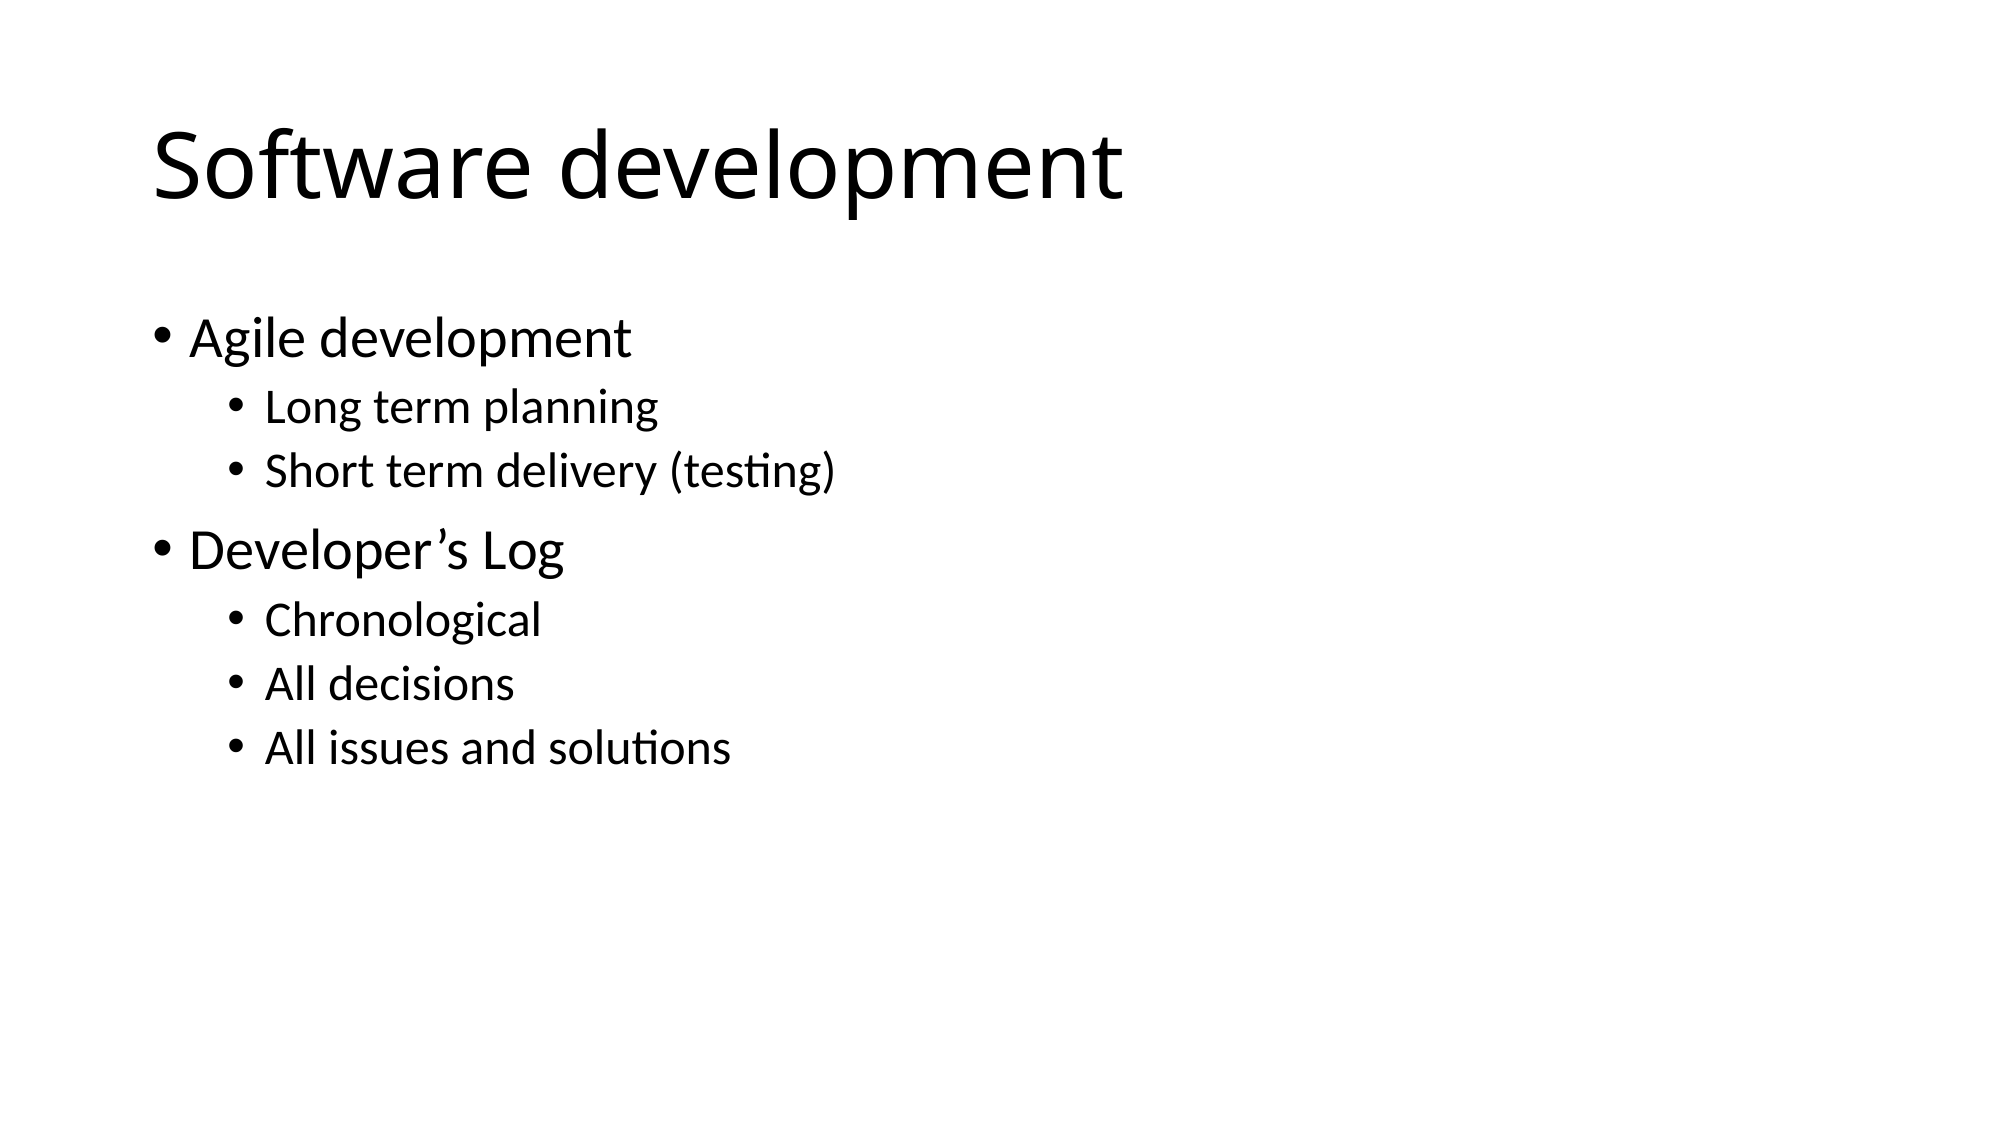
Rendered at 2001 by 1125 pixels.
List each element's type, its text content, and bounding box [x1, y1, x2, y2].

list Agile development Long term planning Short term delivery (testing) Developer’s Log Chronological All decisions All issues and solutions [137, 299, 1863, 1014]
title Software development [137, 59, 1863, 278]
